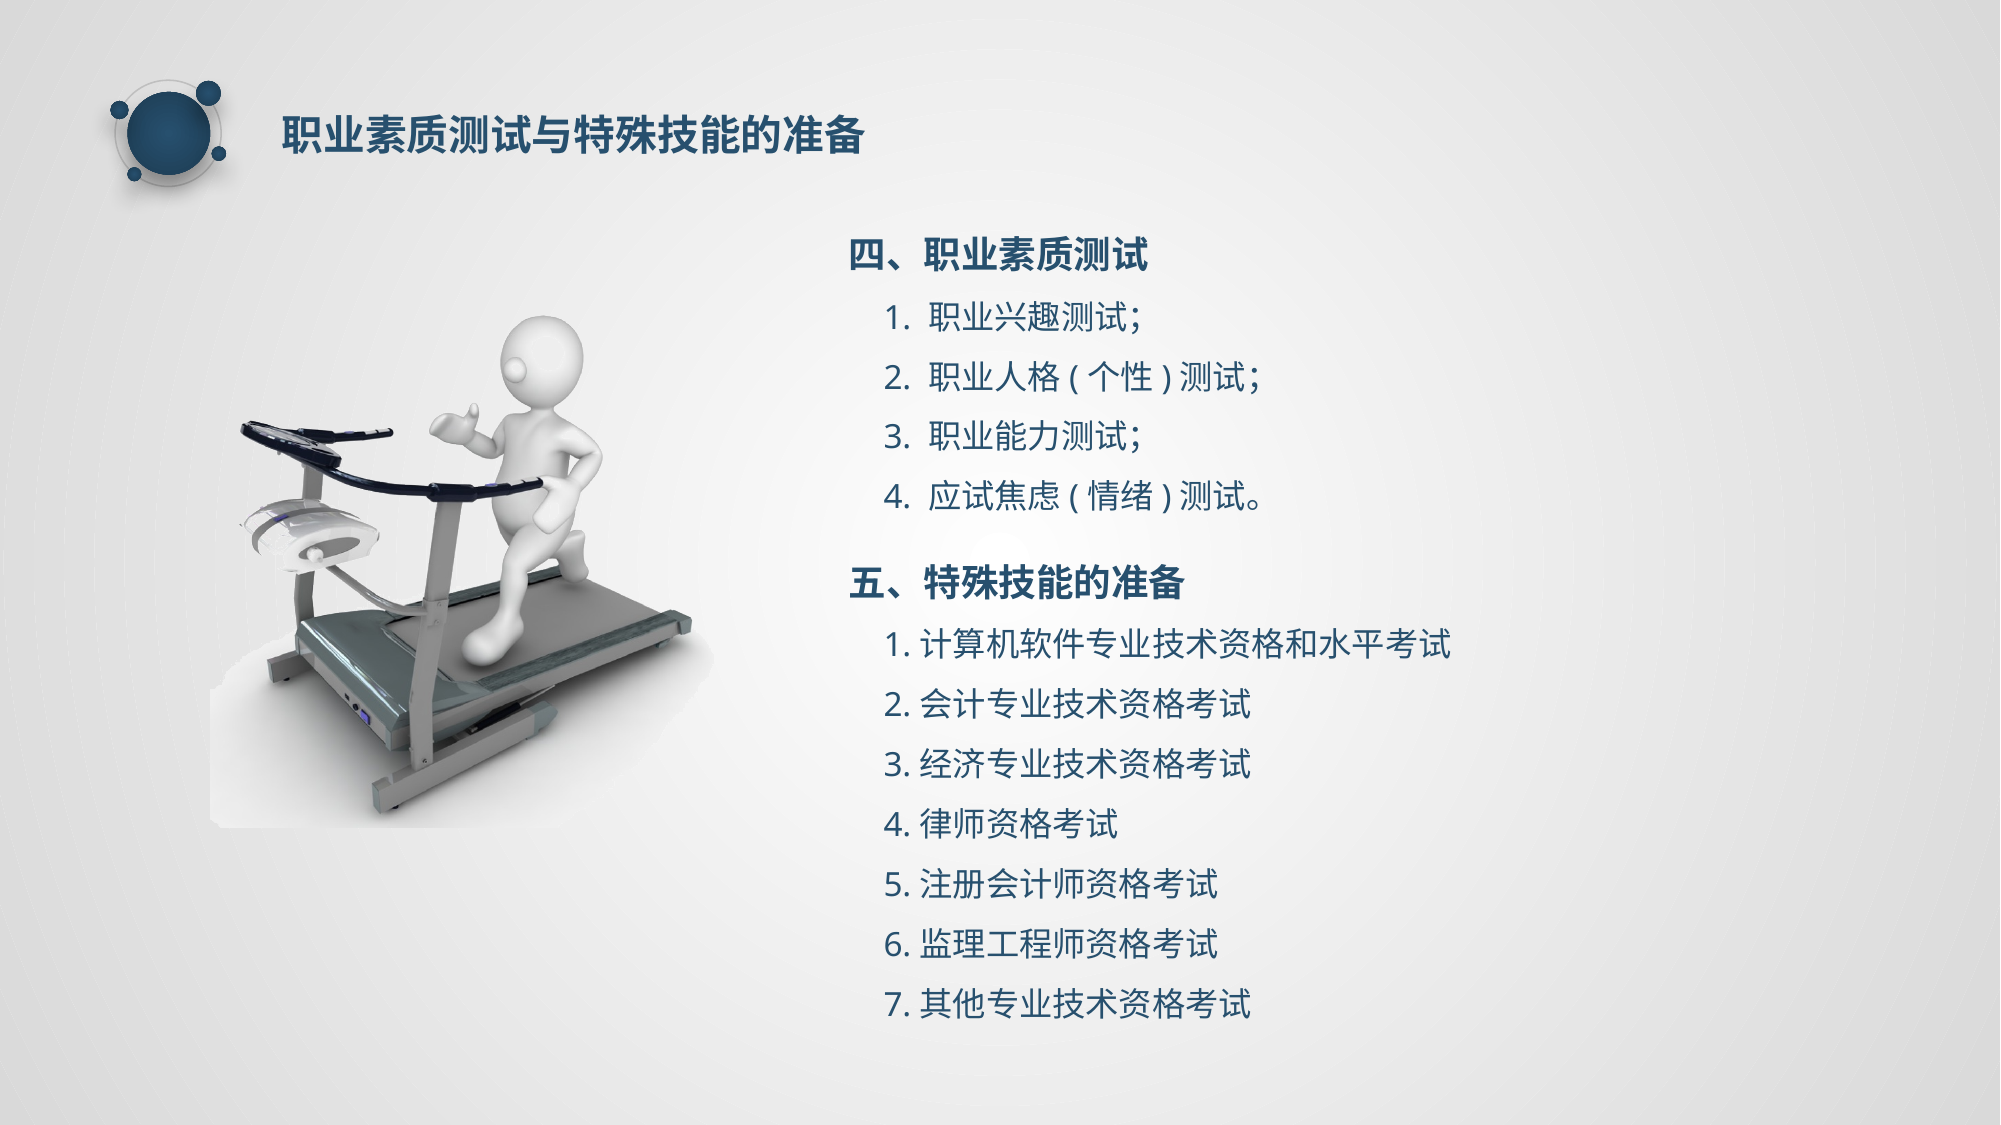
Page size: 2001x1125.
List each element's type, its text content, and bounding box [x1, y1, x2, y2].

text_box 四、职业素质测试 1. 职业兴趣测试； 2. 职业人格(个性)测试； 3. 职业能力测试； 4. 应试焦虑(情绪)测试。 [833, 201, 1879, 523]
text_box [110, 80, 226, 187]
text_box 五、特殊技能的准备 1.计算机软件专业技术资格和水平考试 2.会计专业技术资格考试 3.经济专业技术资格考试 4.律师资格考试 5.注册会计师资格考试 6.监理工程师资格考试 7.其他专业技术资格考试 [833, 528, 1879, 1031]
text_box 职业素质测试与特殊技能的准备 [266, 101, 881, 167]
picture [210, 297, 740, 828]
